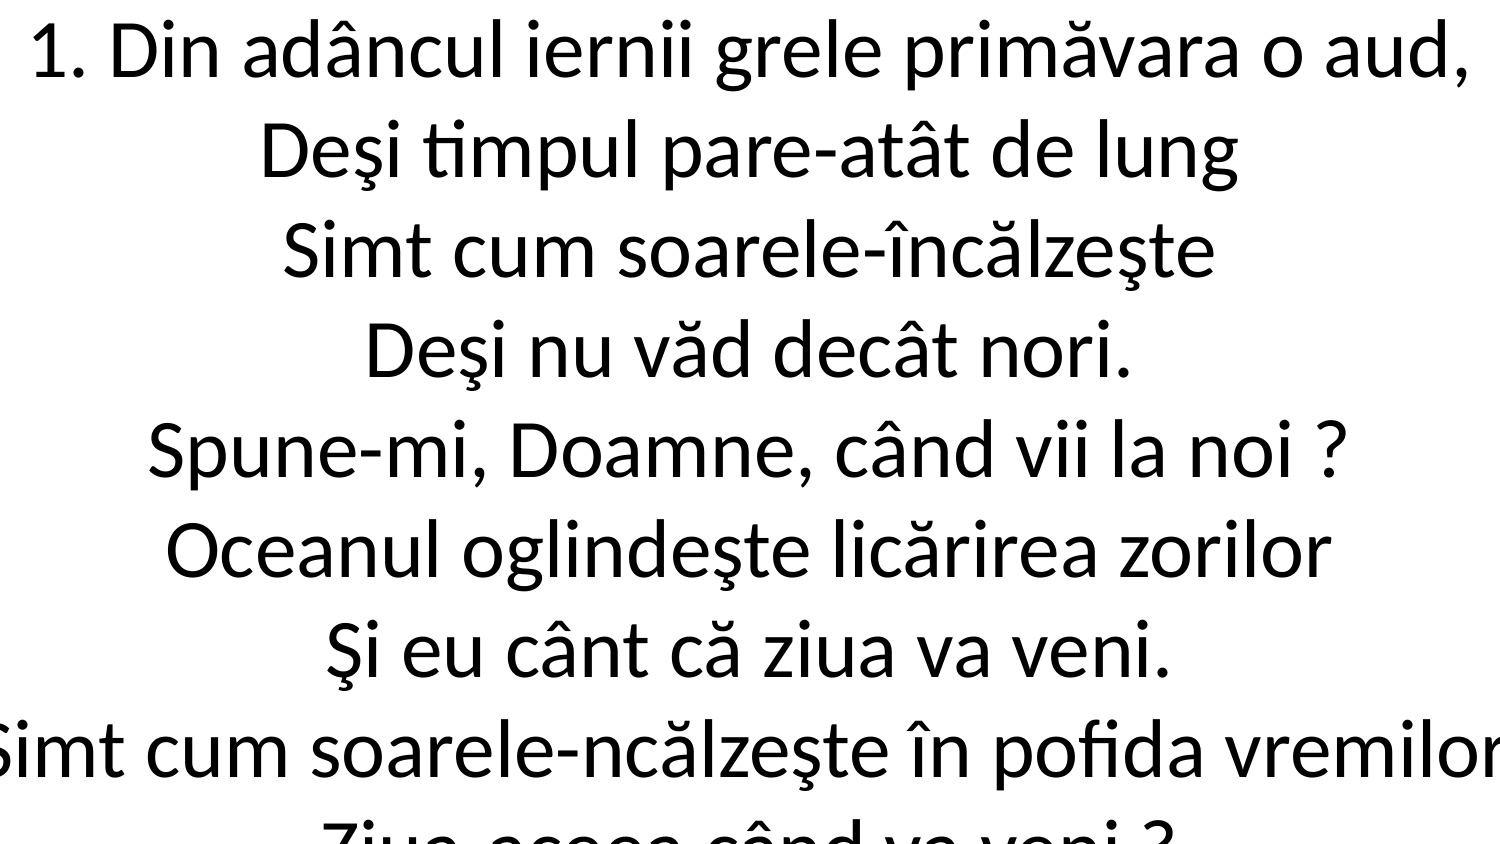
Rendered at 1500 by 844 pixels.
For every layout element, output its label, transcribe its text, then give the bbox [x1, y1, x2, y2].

text_box 1. Din adâncul iernii grele primăvara o aud, Deşi timpul pare-atât de lung Simt cum soarele-încălzeşte Deşi nu văd decât nori. Spune-mi, Doamne, când vii la noi ? Oceanul oglindeşte licărirea zorilor Şi eu cânt că ziua va veni. Simt cum soarele-ncălzeşte în pofida vremilor, Ziua-aceea când va veni ? [0, 0, 1500, 844]
